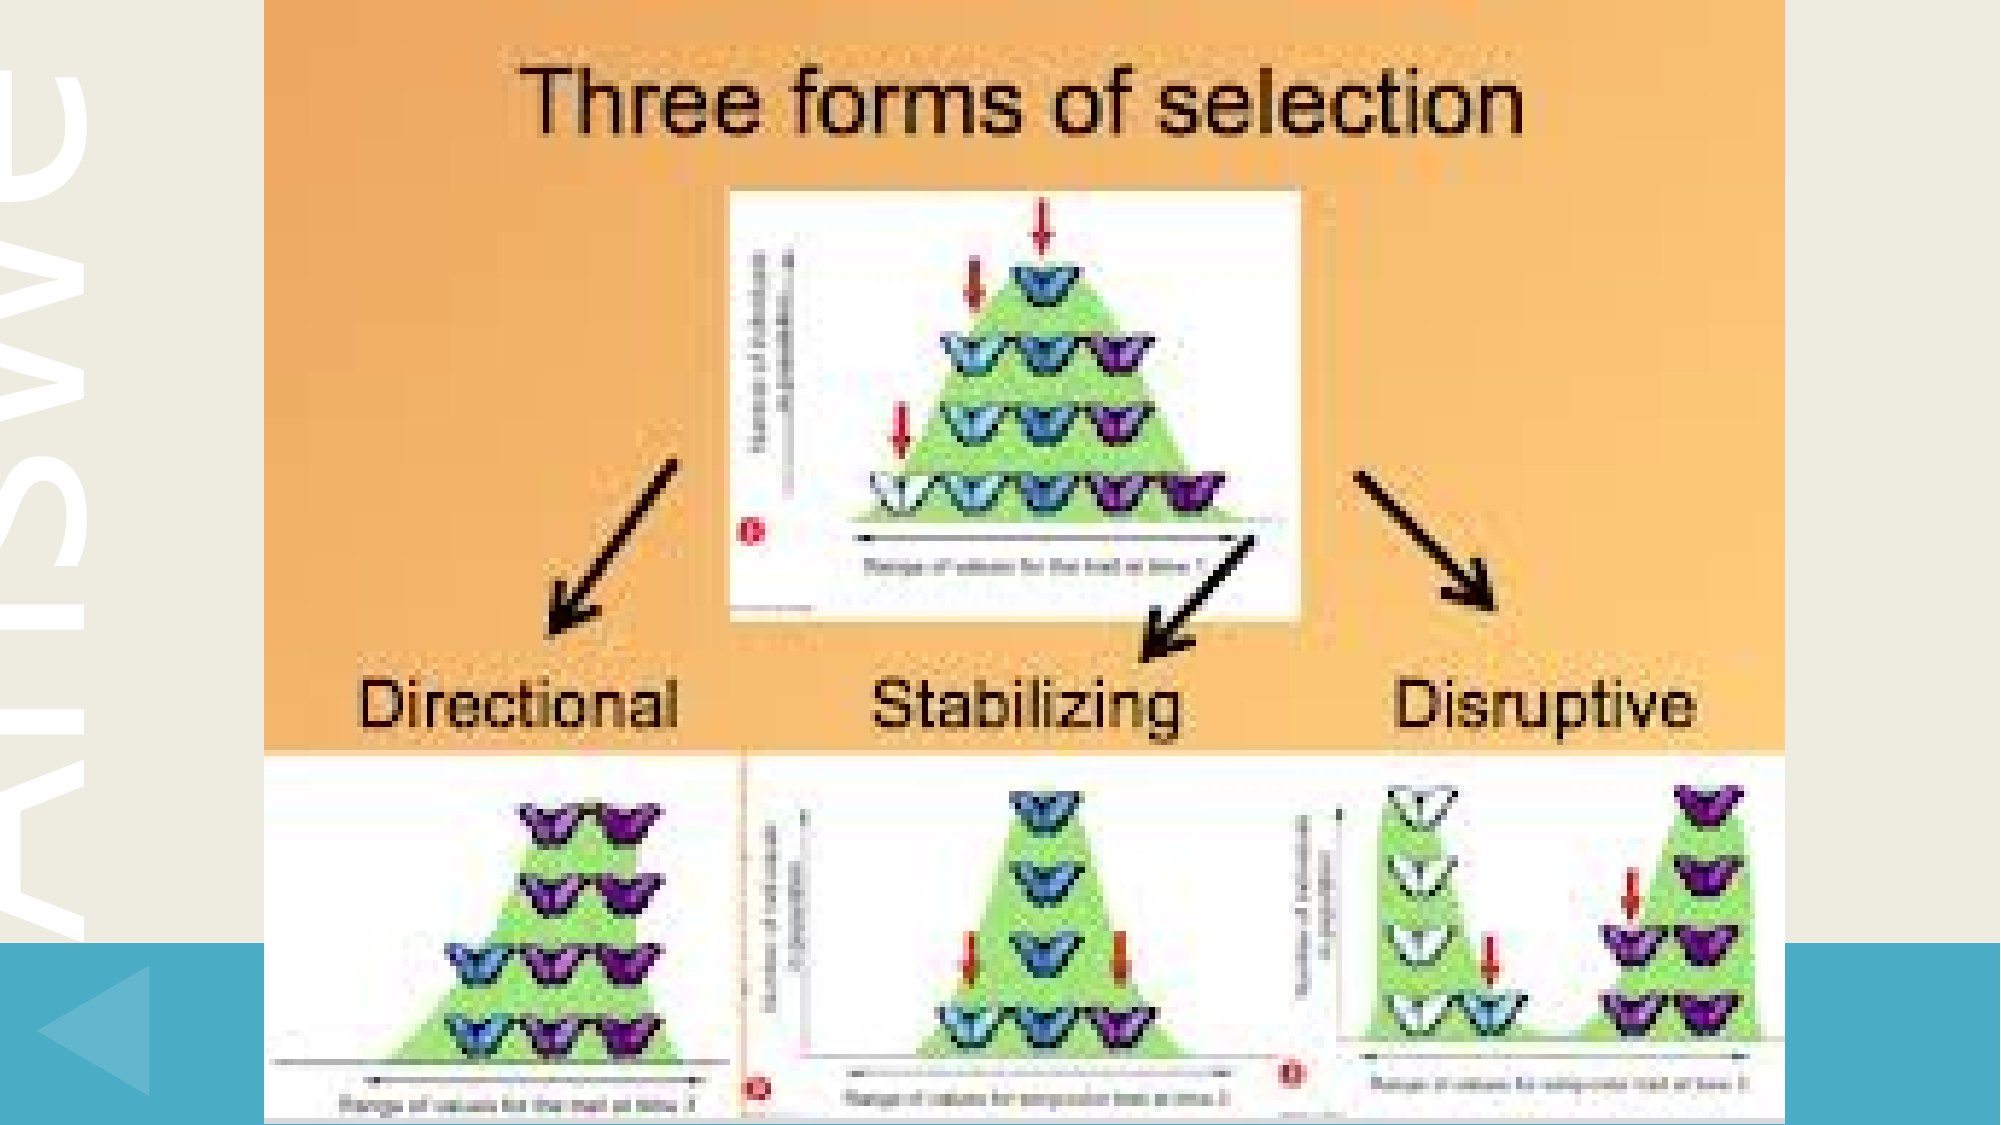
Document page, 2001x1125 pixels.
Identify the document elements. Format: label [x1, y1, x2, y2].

picture [264, 0, 1785, 1125]
